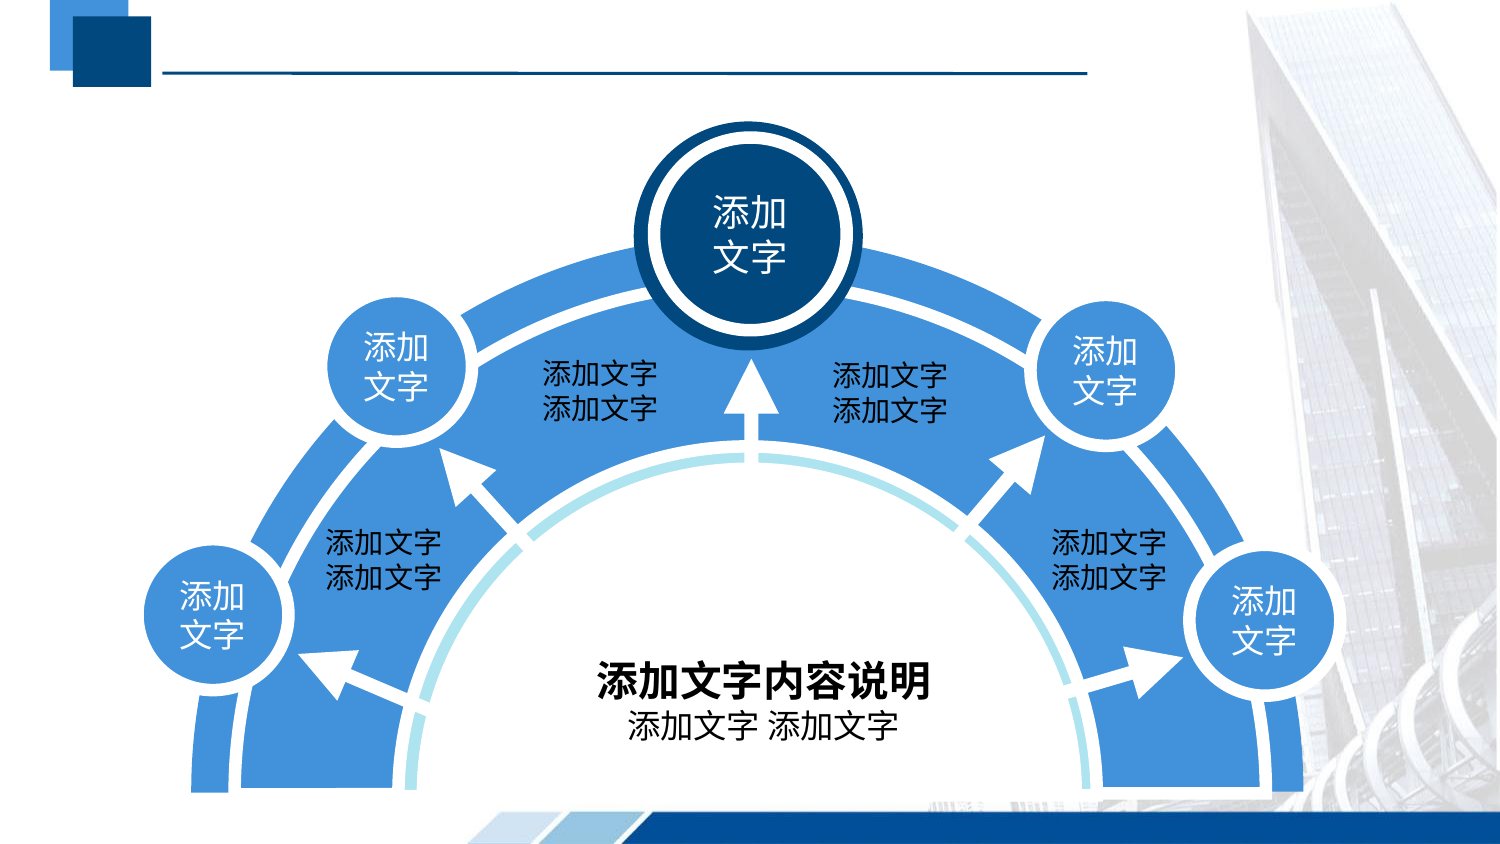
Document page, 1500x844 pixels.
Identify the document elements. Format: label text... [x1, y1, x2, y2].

text_box 添加 文字 [137, 539, 289, 691]
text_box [633, 121, 864, 351]
text_box 添加 文字 [1189, 544, 1341, 696]
text_box [234, 602, 393, 795]
text_box 添加文字 添加文字 [490, 348, 712, 433]
text_box [753, 296, 1085, 444]
text_box 添加文字 添加文字 [274, 517, 393, 602]
text_box [1098, 444, 1184, 516]
text_box [247, 415, 377, 568]
text_box [723, 359, 779, 444]
text_box [868, 248, 1047, 364]
text_box 添加 文字 [321, 290, 473, 442]
text_box [1257, 690, 1304, 792]
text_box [398, 446, 1097, 844]
text_box 添加文字 添加文字 [780, 350, 1001, 435]
text_box [316, 352, 750, 517]
text_box [1127, 421, 1247, 558]
text_box [1101, 646, 1184, 700]
picture [0, 0, 1500, 844]
text_box [498, 297, 628, 348]
text_box 添加文字 添加文字 [1101, 516, 1220, 602]
text_box [455, 248, 628, 363]
text_box [1024, 435, 1046, 444]
text_box [297, 650, 393, 703]
text_box 添加 文字 [1030, 294, 1182, 446]
text_box [1101, 602, 1266, 794]
text_box [191, 683, 246, 793]
